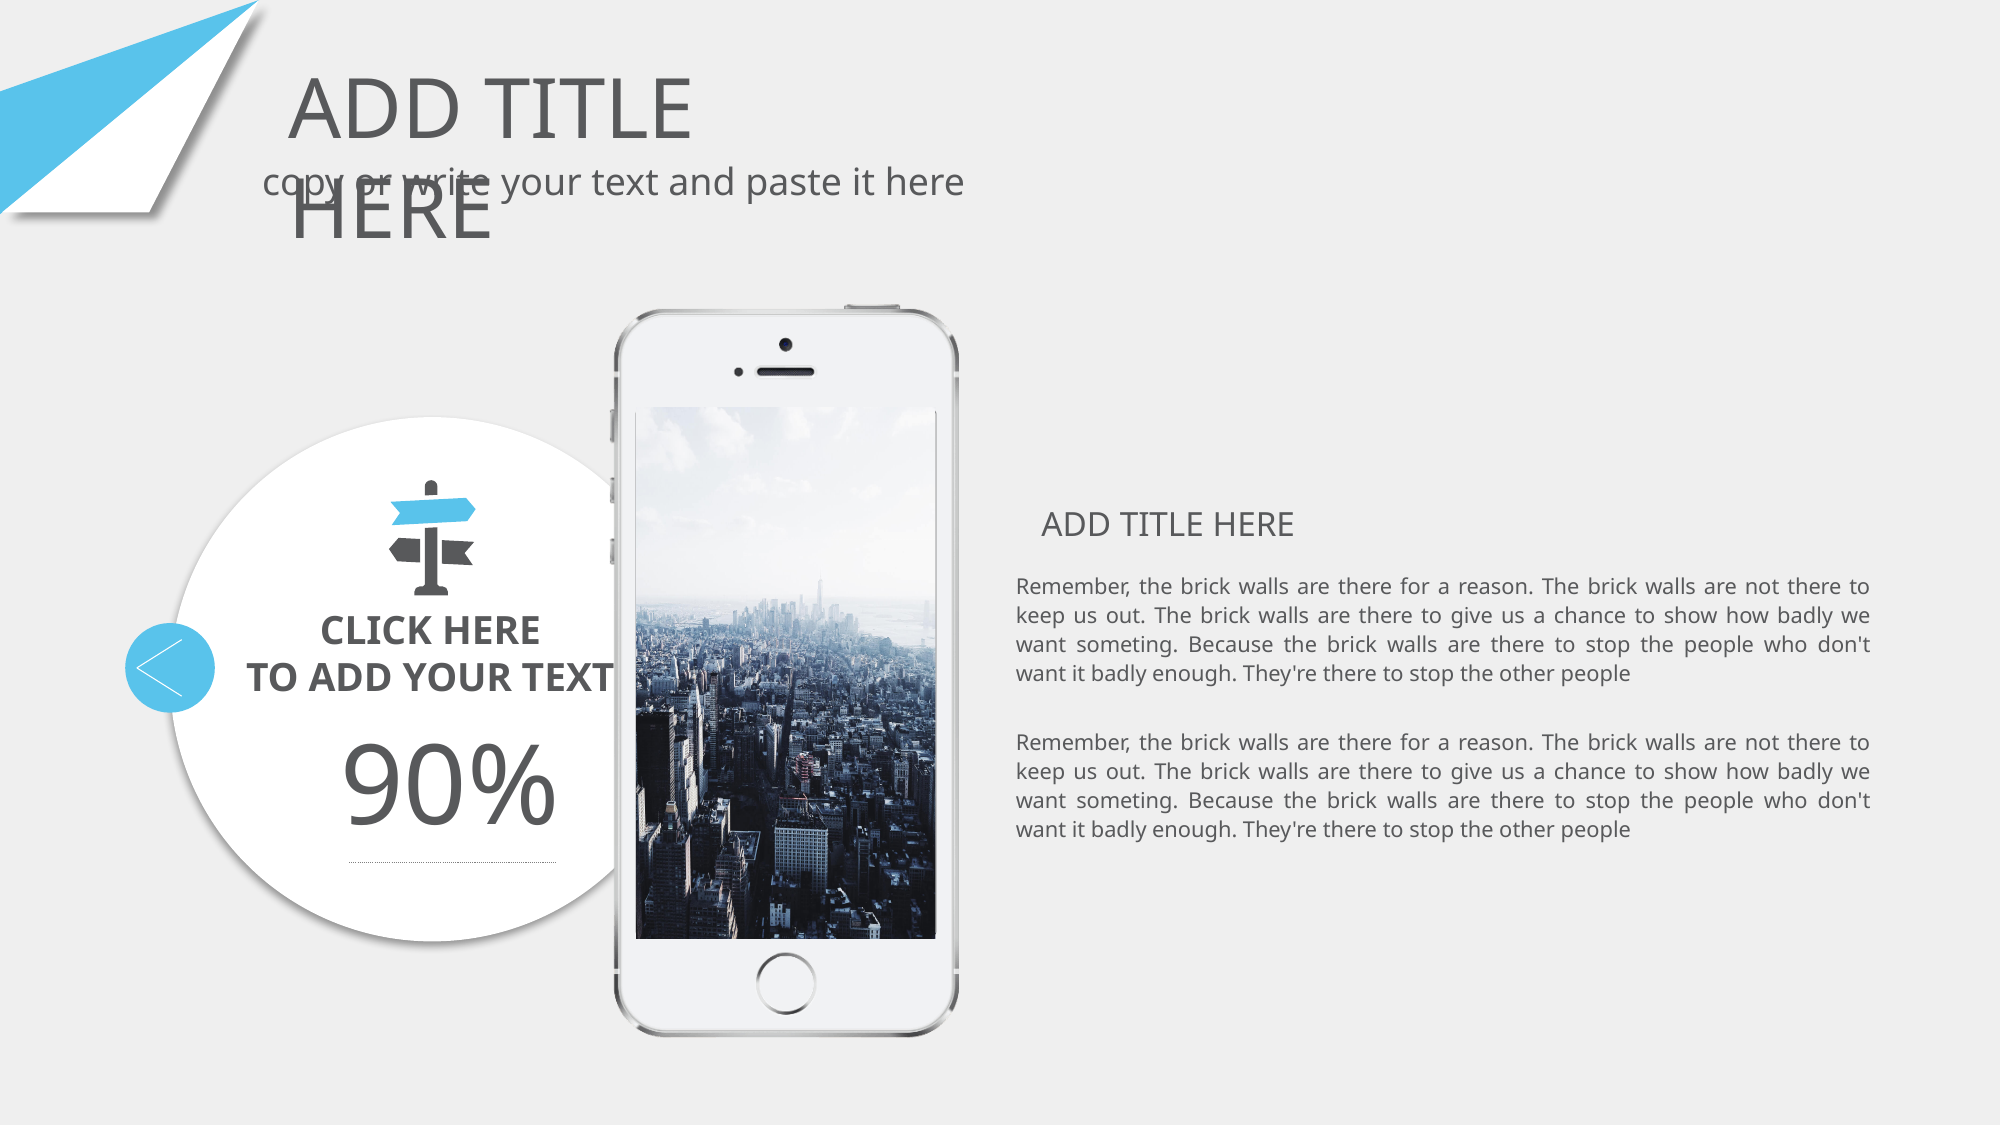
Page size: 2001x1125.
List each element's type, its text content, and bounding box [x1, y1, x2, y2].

text_box [172, 417, 577, 901]
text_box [388, 480, 476, 596]
text_box Remember, the brick walls are there for a reason. The brick walls are not there to keep us out. The brick walls are there to give us a chance to show how badly we want someting. Because the brick walls are there to stop the people who don't want it badly enough. They're there to stop the other people [1001, 718, 1887, 829]
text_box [125, 622, 215, 713]
text_box ADD TITLE HERE [982, 472, 1311, 551]
text_box CLICK HERE TO ADD YOUR TEXT [231, 598, 577, 707]
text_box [273, 48, 955, 212]
text_box [370, 934, 495, 942]
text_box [0, 0, 260, 215]
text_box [292, 706, 577, 934]
text_box Remember, the brick walls are there for a reason. The brick walls are not there to keep us out. The brick walls are there to give us a chance to show how badly we want someting. Because the brick walls are there to stop the people who don't want it badly enough. They're there to stop the other people [1001, 562, 1887, 673]
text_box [577, 270, 976, 1068]
